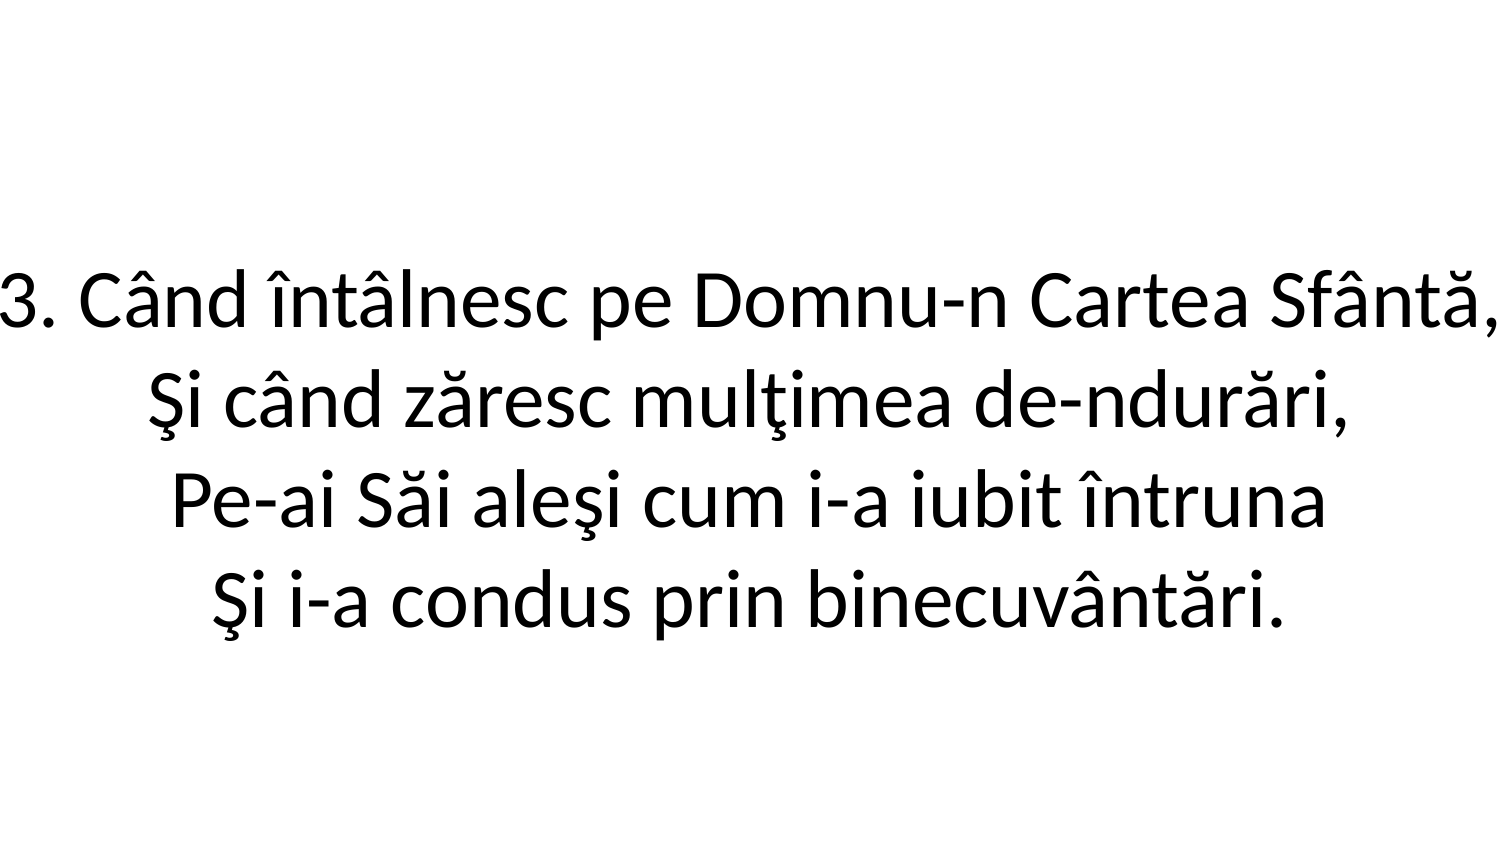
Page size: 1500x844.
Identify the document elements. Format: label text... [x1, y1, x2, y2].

text_box 3. Când întâlnesc pe Domnu-n Cartea Sfântă, Şi când zăresc mulţimea de-ndurări, Pe-ai Săi aleşi cum i-a iubit întruna Şi i-a condus prin binecuvântări. [0, 192, 1500, 652]
